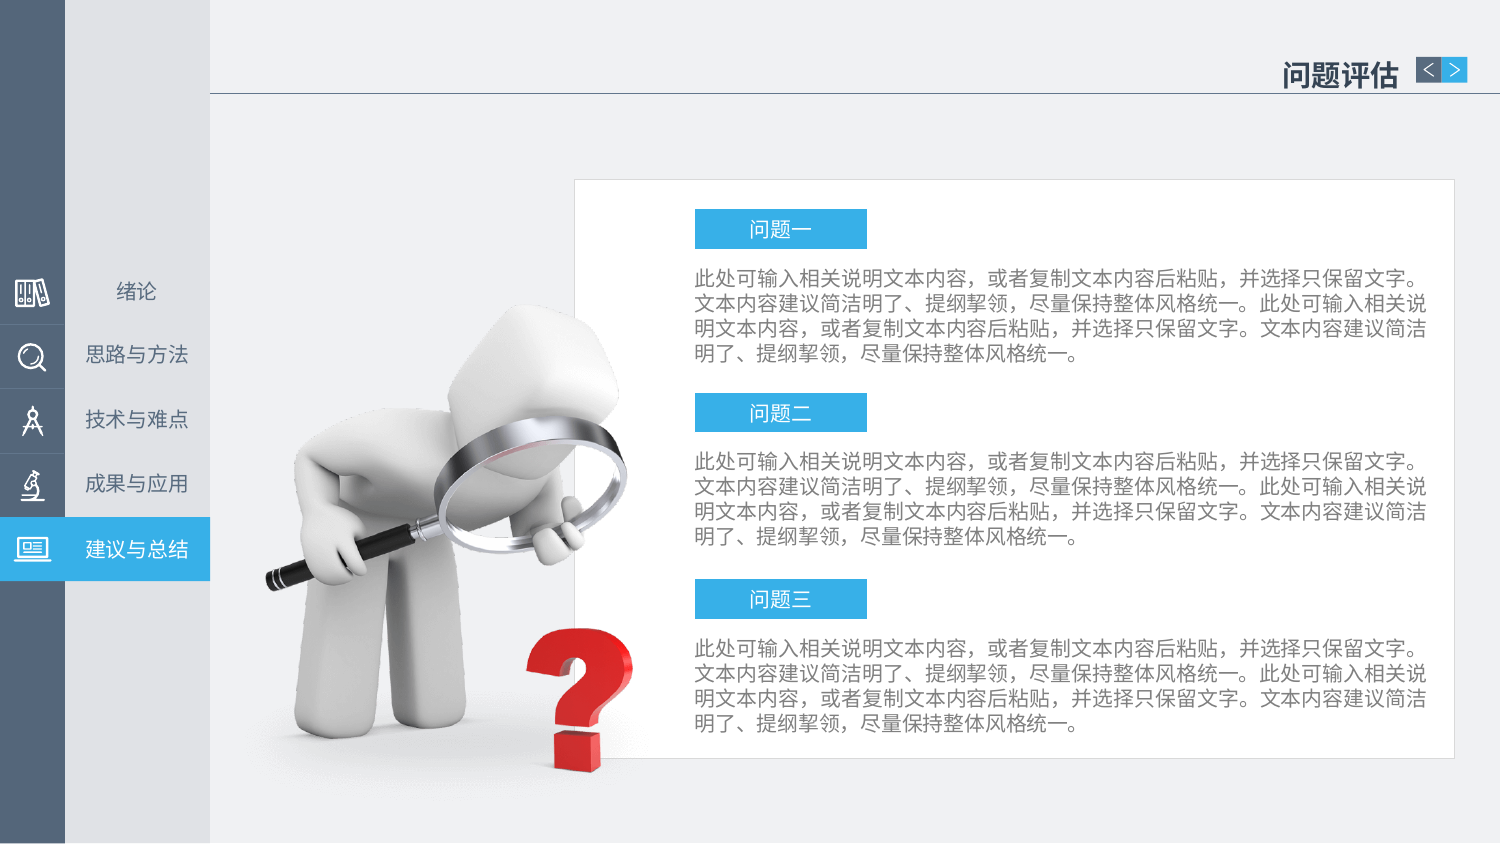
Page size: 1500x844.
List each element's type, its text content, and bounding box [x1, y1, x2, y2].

text_box 绪论 [101, 271, 173, 311]
text_box [15, 278, 50, 308]
text_box 思路与方法 [70, 334, 202, 374]
text_box 建议与总结 [70, 529, 202, 569]
text_box 问题二 [714, 390, 869, 435]
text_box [1441, 56, 1468, 83]
text_box [0, 515, 202, 583]
text_box 此处可输入相关说明文本内容，或者复制文本内容后粘贴，并选择只保留文字。文本内容建议简洁明了、提纲挈领，尽量保持整体风格统一。此处可输入相关说明文本内容，或者复制文本内容后粘贴，并选择只保留文字。文本内容建议简洁明了、提纲挈领，尽量保持整体风格统一。 [714, 448, 1428, 549]
text_box 问题一 [692, 207, 869, 251]
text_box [1415, 56, 1440, 83]
text_box 成果与应用 [70, 463, 202, 503]
text_box 问题评估 [962, 40, 1400, 93]
text_box [17, 343, 47, 372]
text_box [13, 536, 52, 562]
text_box [20, 470, 46, 502]
text_box [574, 179, 1455, 759]
text_box 技术与难点 [70, 399, 202, 439]
text_box 问题三 [714, 577, 869, 621]
picture [208, 297, 709, 844]
text_box 此处可输入相关说明文本内容，或者复制文本内容后粘贴，并选择只保留文字。文本内容建议简洁明了、提纲挈领，尽量保持整体风格统一。此处可输入相关说明文本内容，或者复制文本内容后粘贴，并选择只保留文字。文本内容建议简洁明了、提纲挈领，尽量保持整体风格统一。 [714, 635, 1428, 736]
text_box 此处可输入相关说明文本内容，或者复制文本内容后粘贴，并选择只保留文字。文本内容建议简洁明了、提纲挈领，尽量保持整体风格统一。此处可输入相关说明文本内容，或者复制文本内容后粘贴，并选择只保留文字。文本内容建议简洁明了、提纲挈领，尽量保持整体风格统一。 [694, 265, 1428, 366]
text_box [22, 405, 44, 437]
